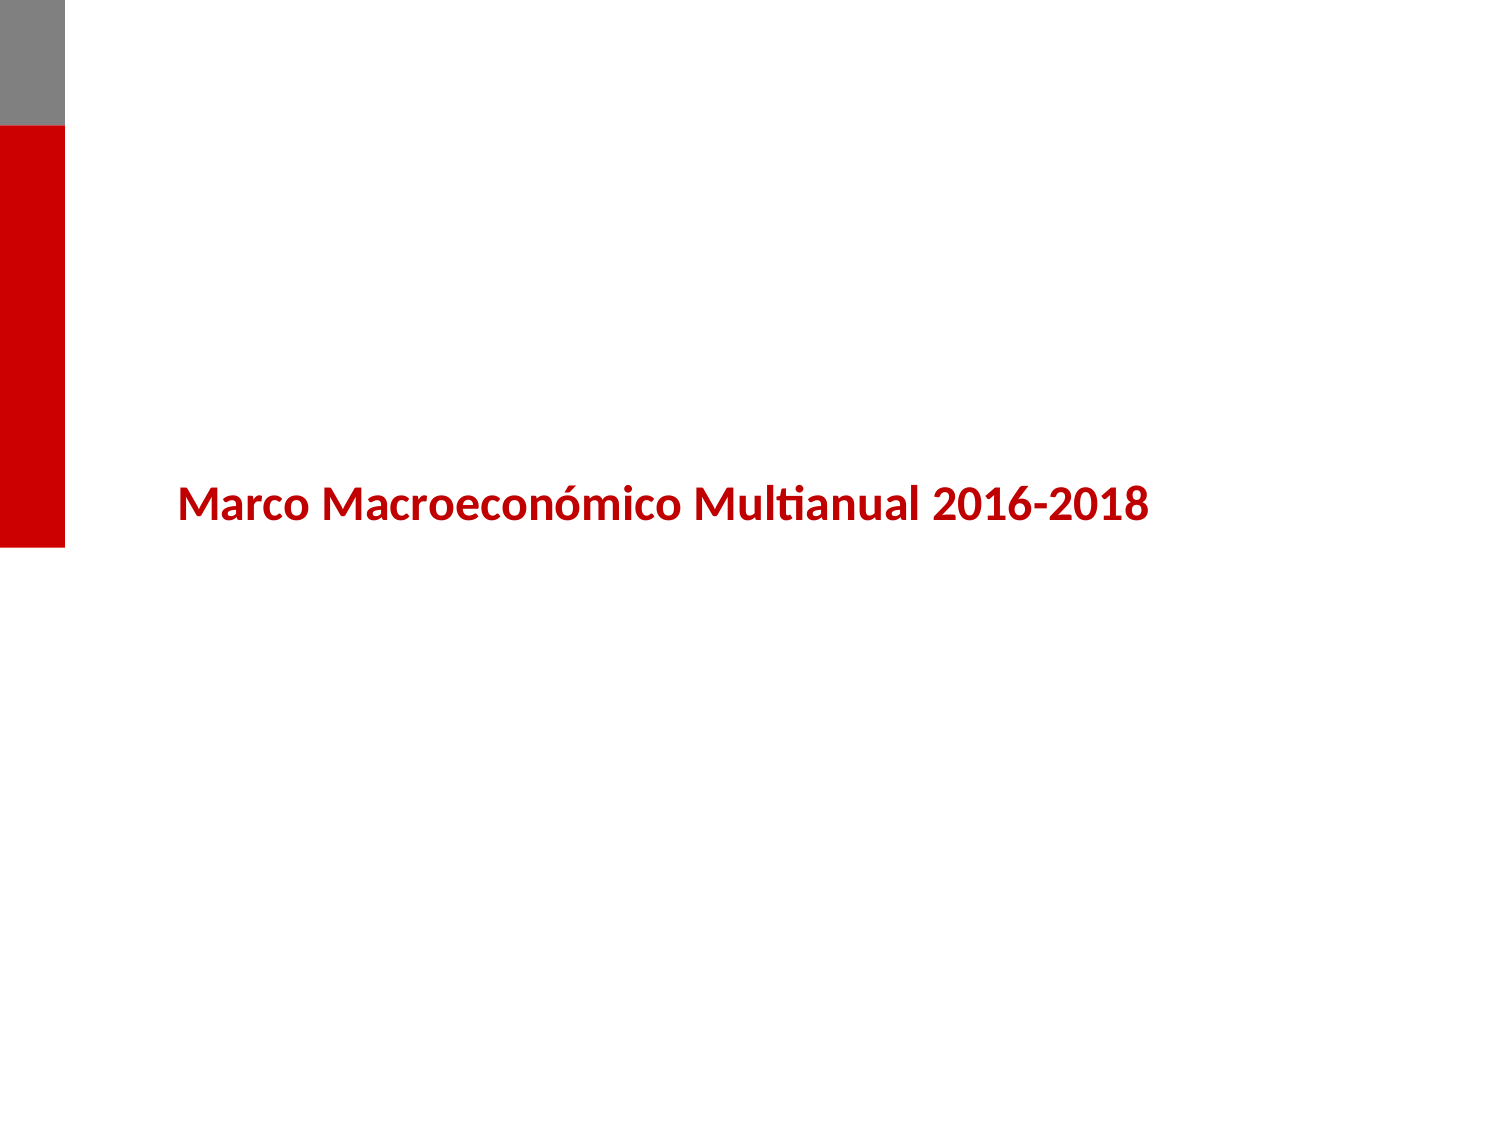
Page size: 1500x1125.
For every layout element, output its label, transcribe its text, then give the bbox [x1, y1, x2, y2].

text_box Marco Macroeconómico Multianual 2016-2018 [162, 463, 1378, 538]
